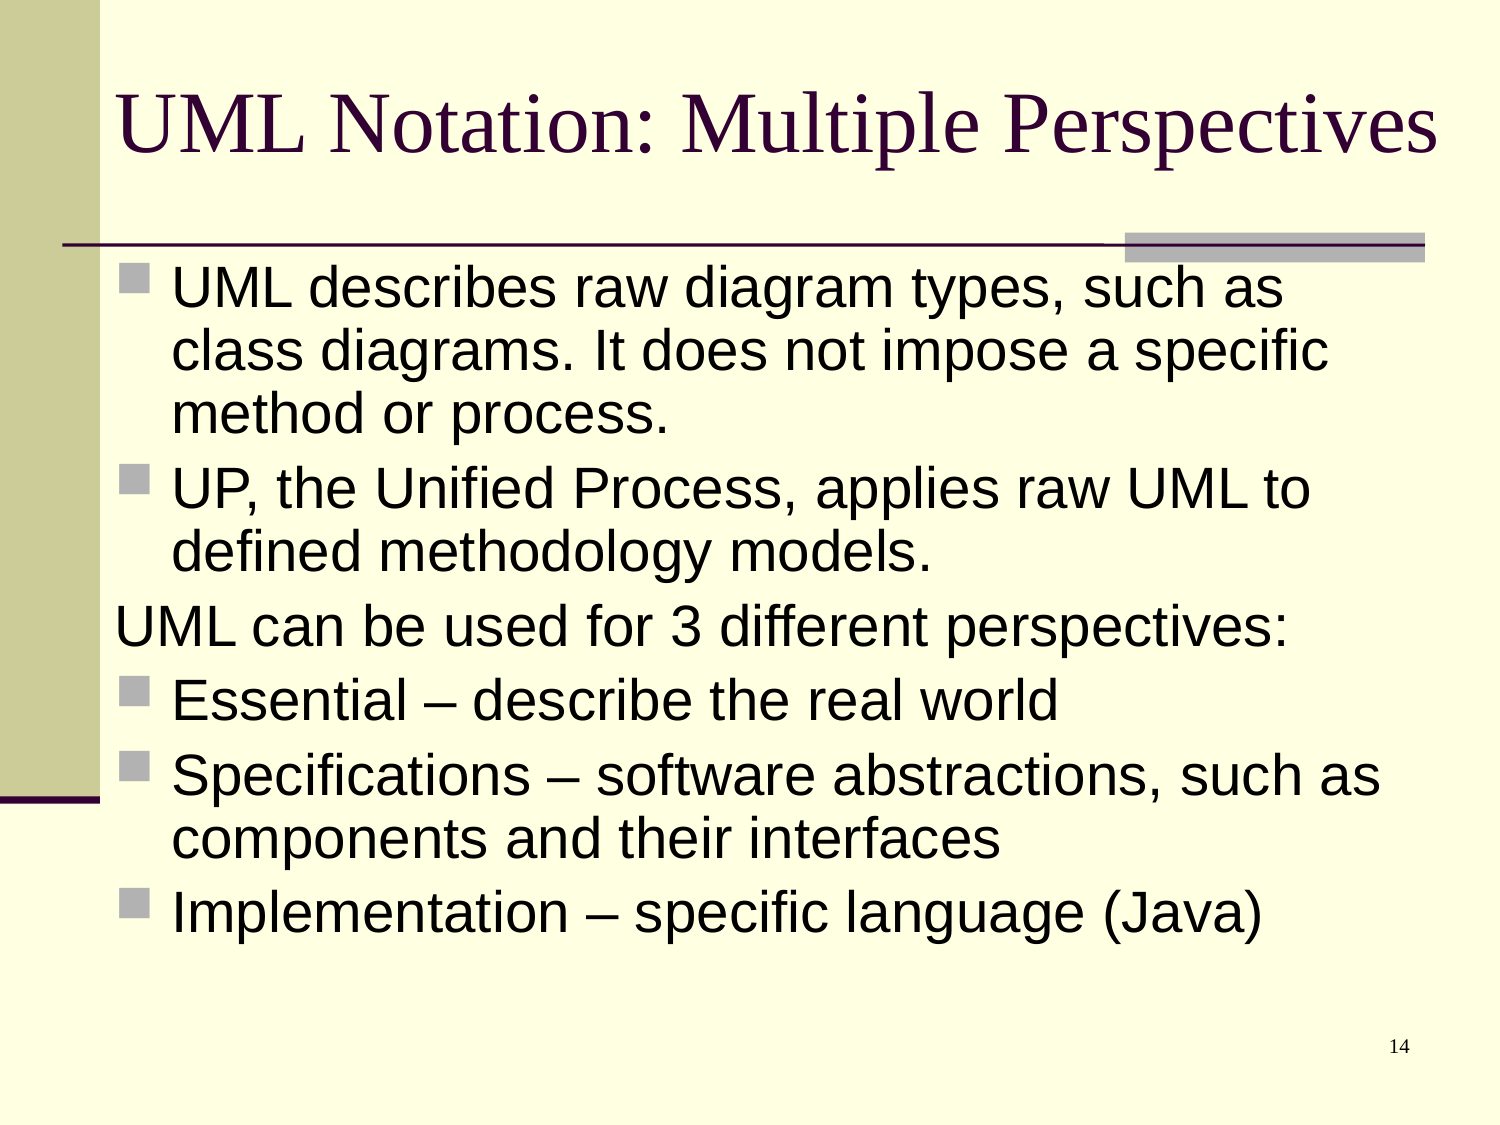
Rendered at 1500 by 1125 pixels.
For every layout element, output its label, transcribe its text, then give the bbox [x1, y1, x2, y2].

list UML describes raw diagram types, such as class diagrams. It does not impose a specific method or process. UP, the Unified Process, applies raw UML to defined methodology models. UML can be used for 3 different perspectives: Essential – describe the real world Specifications – software abstractions, such as components and their interfaces Implementation – specific language (Java) [99, 249, 1426, 976]
title UML Notation: Multiple Perspectives [99, 0, 1474, 236]
slide_number 14 [1112, 1024, 1426, 1101]
